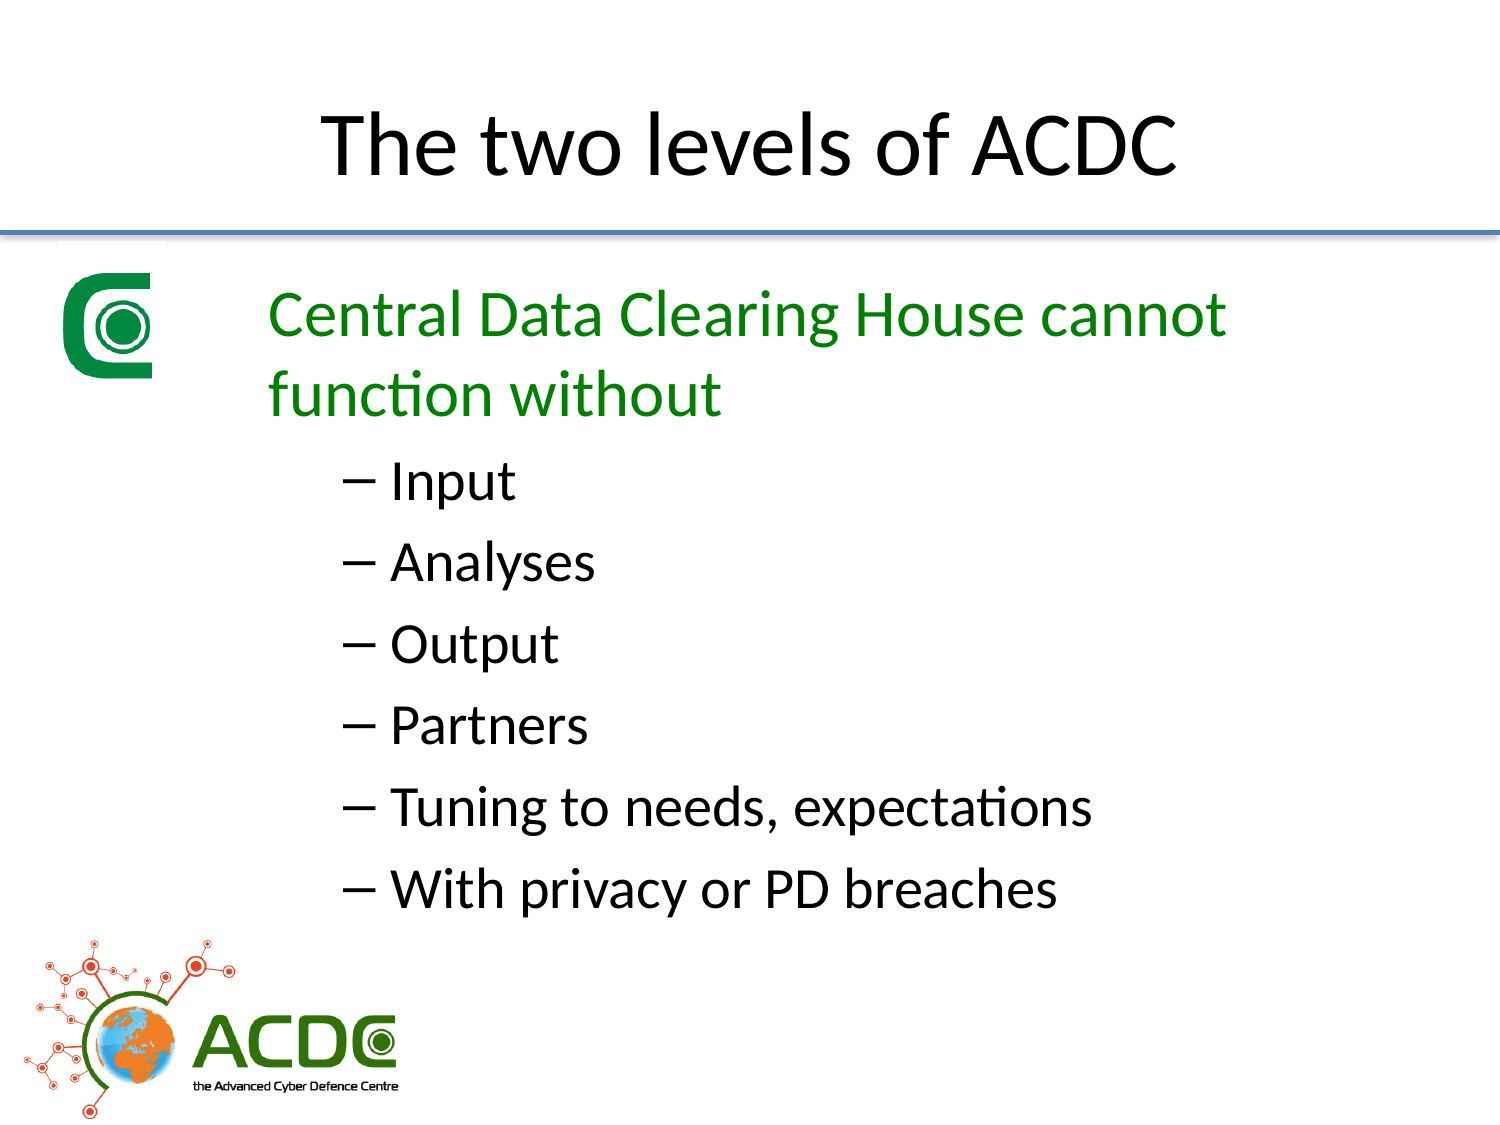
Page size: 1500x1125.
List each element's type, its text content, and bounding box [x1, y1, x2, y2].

picture [58, 240, 166, 401]
title The two levels of ACDC [75, 45, 1425, 233]
list Central Data Clearing House cannot function without Input Analyses Output Partners Tuning to needs, expectations With privacy or PD breaches [253, 262, 1425, 1005]
picture [0, 934, 431, 1125]
